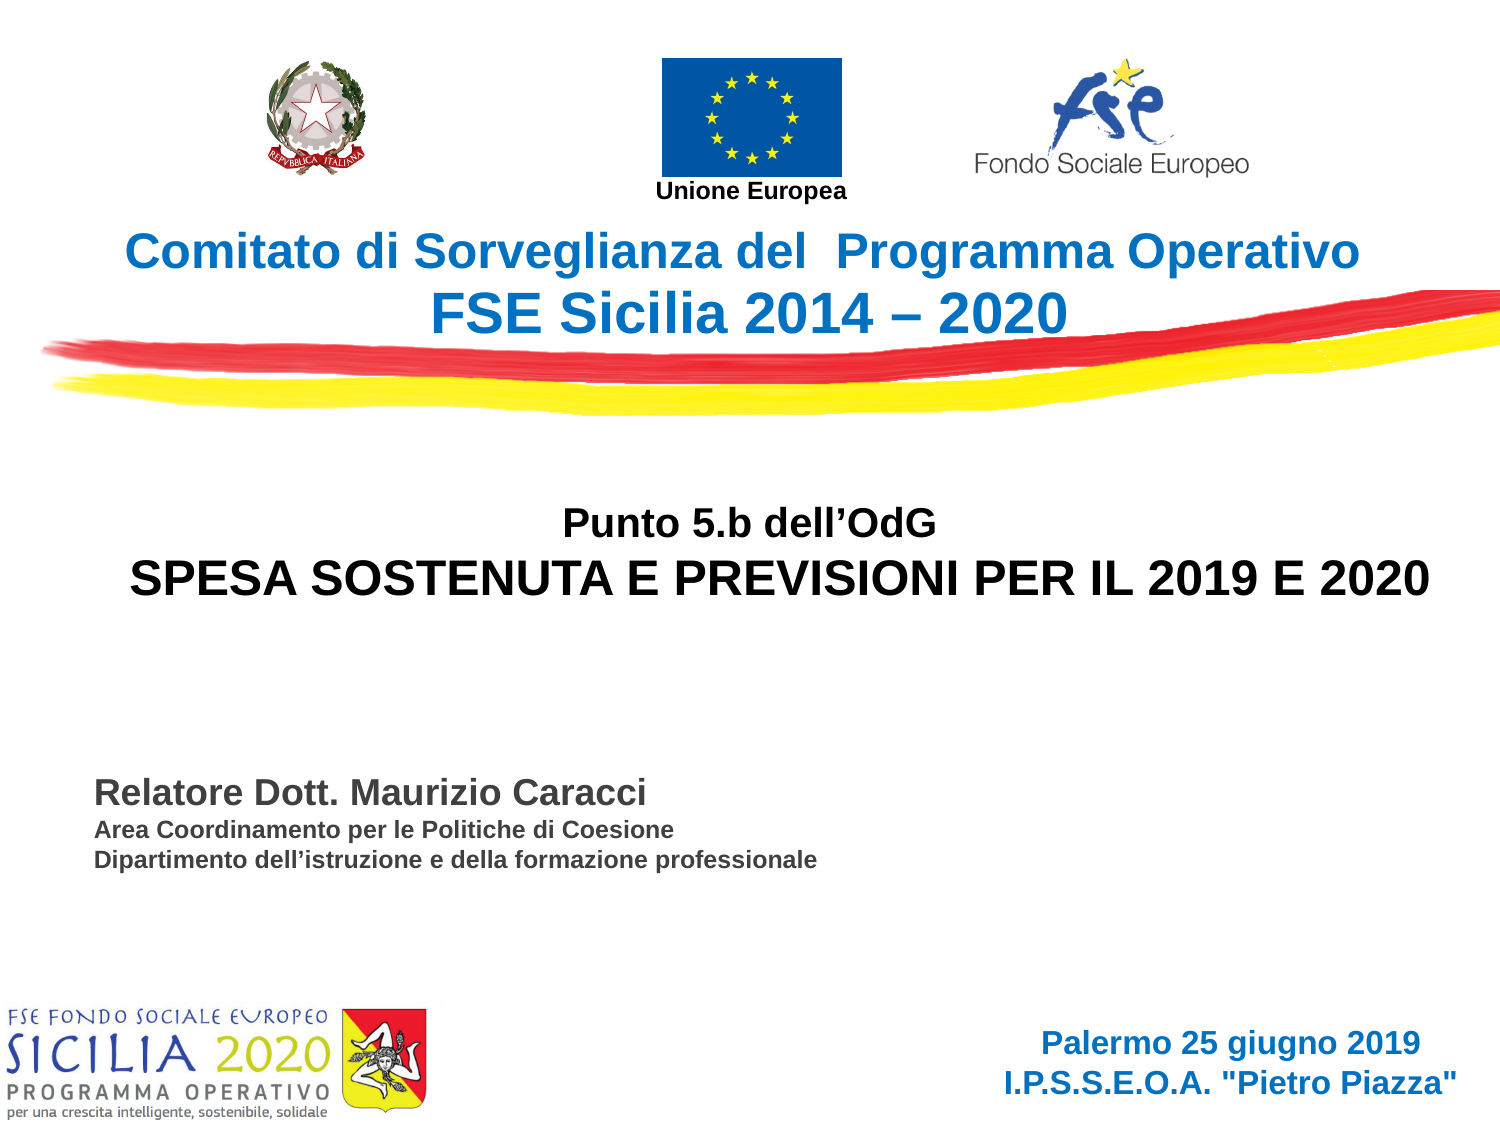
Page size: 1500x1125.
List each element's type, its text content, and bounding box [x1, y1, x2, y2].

picture [229, 54, 1261, 231]
text_box Palermo 25 giugno 2019 I.P.S.S.E.O.A. "Pietro Piazza" [962, 1013, 1500, 1109]
text_box Punto 5.b dell’OdG SPESA SOSTENUTA E PREVISIONI PER IL 2019 E 2020 [0, 488, 1500, 613]
picture [2, 1001, 442, 1123]
text_box Relatore Dott. Maurizio Caracci Area Coordinamento per le Politiche di Coesione Dipartimento dell’istruzione e della formazione professionale [79, 760, 1261, 881]
picture [0, 290, 1500, 421]
text_box Comitato di Sorveglianza del Programma Operativo FSE Sicilia 2014 – 2020 [35, 215, 1465, 289]
